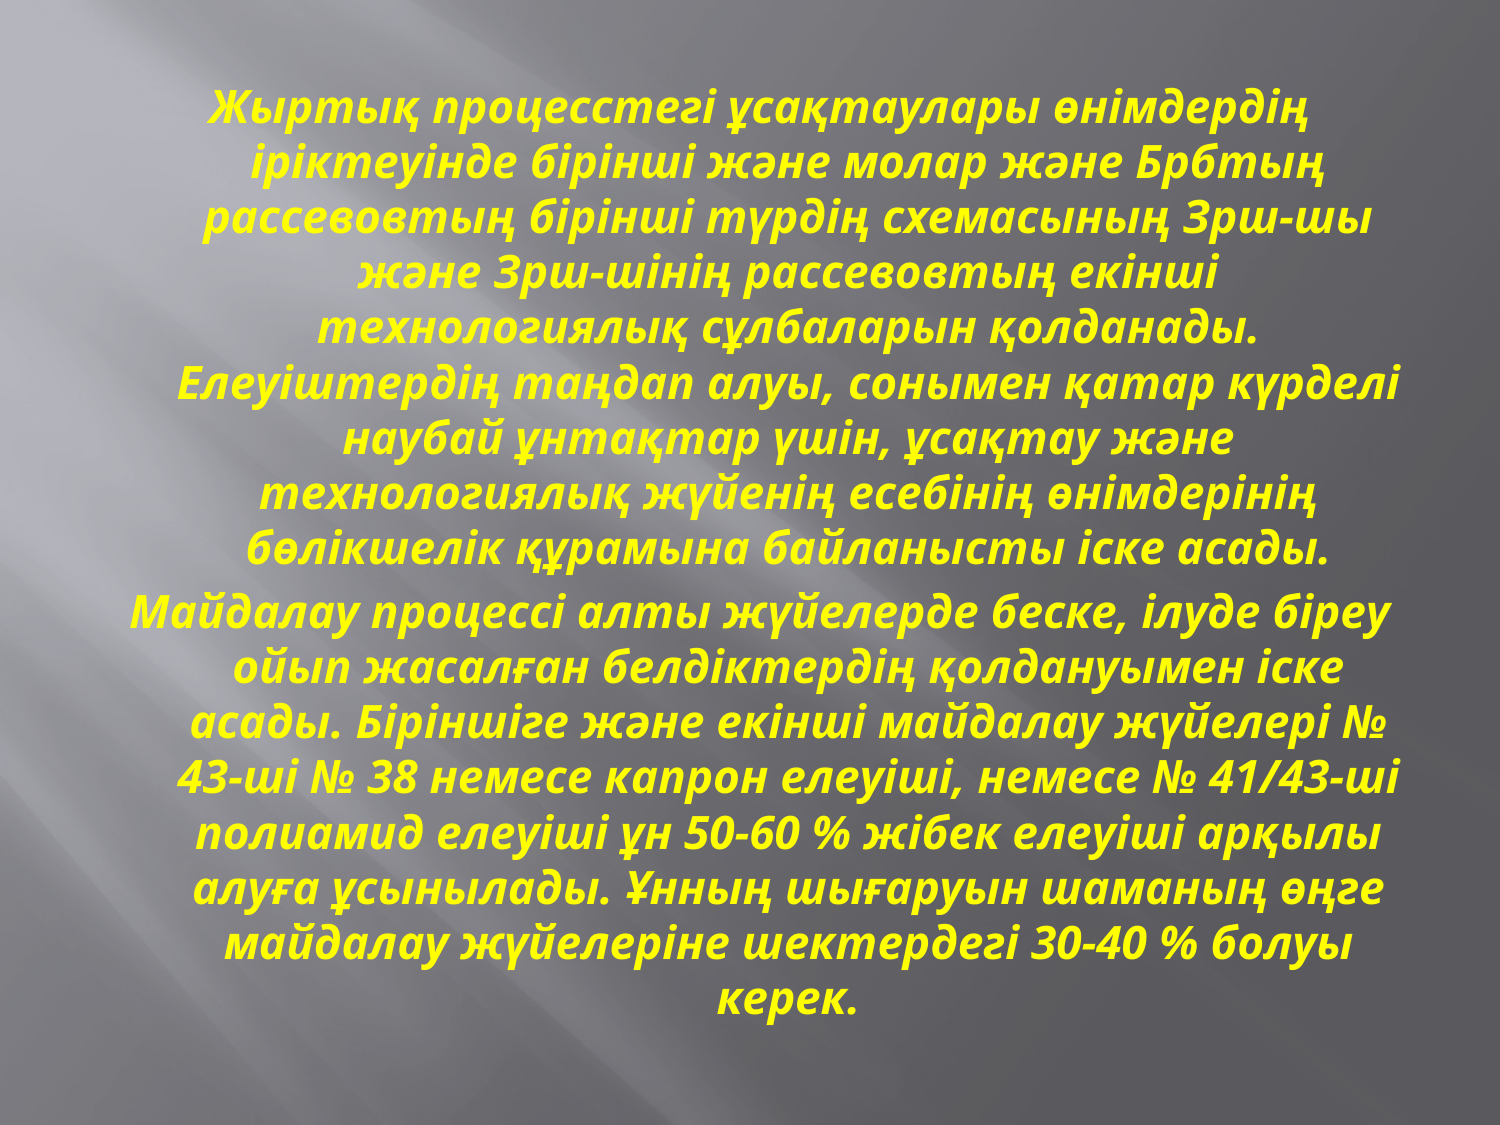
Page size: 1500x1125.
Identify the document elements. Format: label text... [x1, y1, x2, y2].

list Жыртық процесстегi ұсақтаулары өнiмдердiң iрiктеуiнде бiрiншi және молар және Брбтың рассевовтың бiрiншi түрдiң схемасының Зрш-шы және Зрш-шiнiң рассевовтың екiншi технологиялық сұлбаларын қолданады. Елеуiштердiң таңдап алуы, сонымен қатар күрделi наубай ұнтақтар үшiн, ұсақтау және технологиялық жүйенiң есебiнiң өнiмдерiнiң бөлiкшелiк құрамына байланысты iске асады. Майдалау процессi алты жүйелерде беске, iлуде бiреу ойып жасалған белдiктердiң қолдануымен iске асады. Бiрiншiге және екiншi майдалау жүйелерi № 43-шi № 38 немесе капрон елеуiшi, немесе № 41/43-шi полиамид елеуiшi ұн 50-60 % жiбек елеуiшi арқылы алуға ұсынылады. Ұнның шығаруын шаманың өңге майдалау жүйелерiне шектердегi 30-40 % болуы керек. [75, 70, 1425, 1035]
